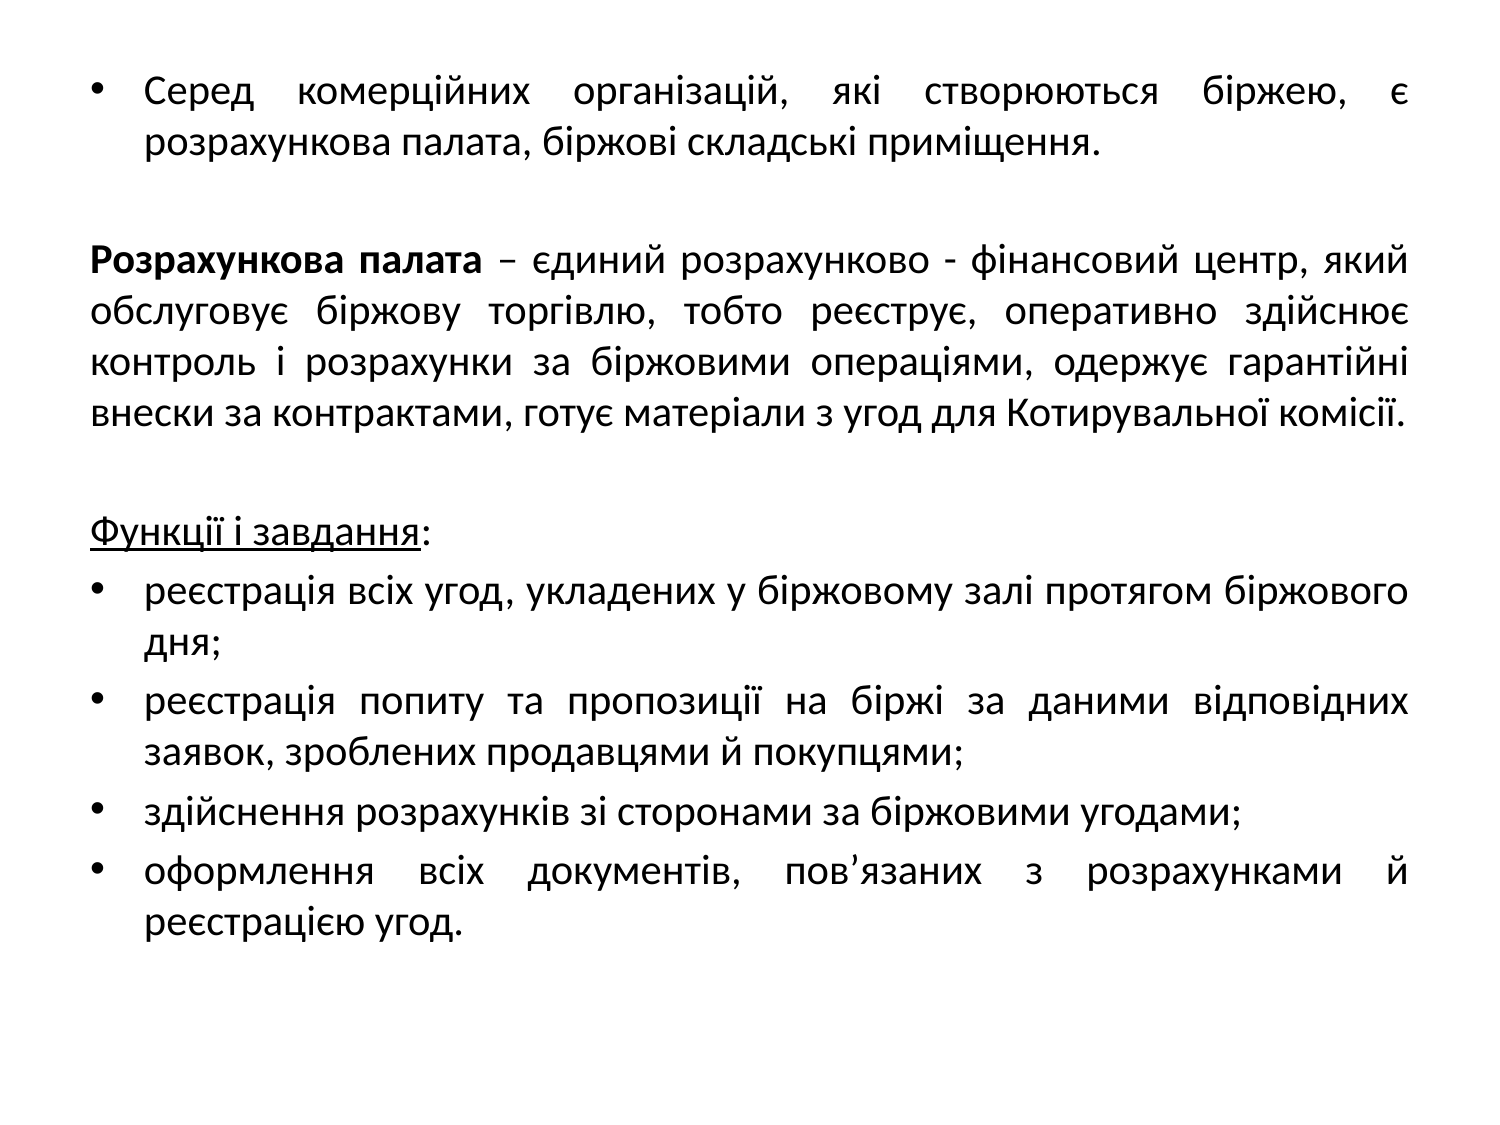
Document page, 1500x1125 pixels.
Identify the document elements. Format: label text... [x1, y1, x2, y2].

list Серед комерційних організацій, які створюються біржею, є розрахункова палата, біржові складські приміщення. Розрахункова палата – єдиний розрахунково - фінансовий центр, який обслуговує біржову торгівлю, тобто реєструє, оперативно здійснює контроль і розрахунки за біржовими операціями, одержує гарантійні внески за контрактами, готує матеріали з угод для Котирувальної комісії. Функції і завдання: реєстрація всіх угод, укладених у біржовому залі протягом біржового дня; реєстрація попиту та пропозиції на біржі за даними відповідних заявок, зроблених продавцями й покупцями; здійснення розрахунків зі сторонами за біржовими угодами; оформлення всіх документів, пов’язаних з розрахунками й реєстрацією угод. [75, 54, 1425, 1005]
